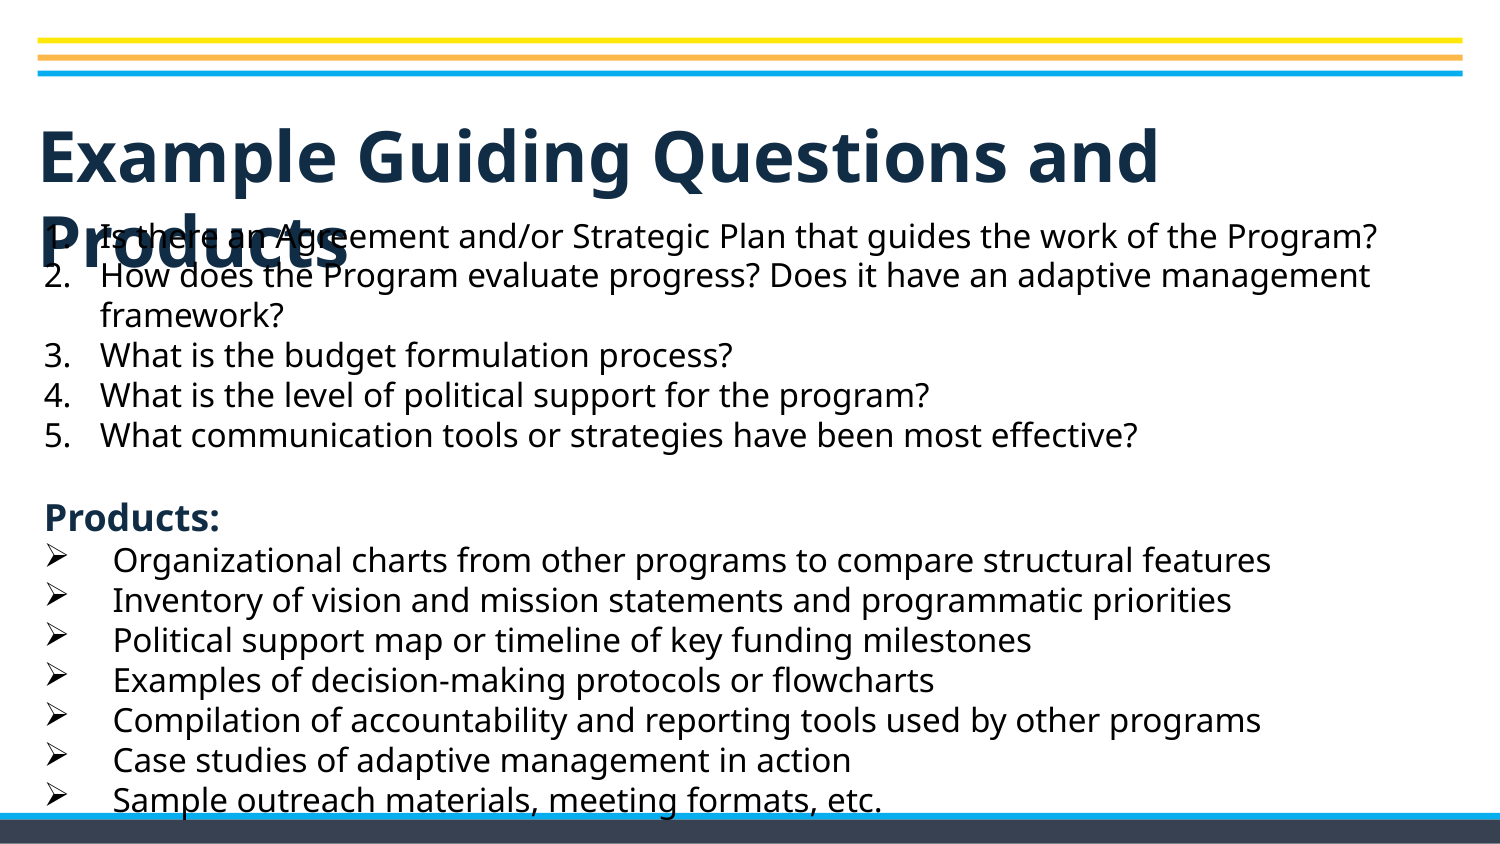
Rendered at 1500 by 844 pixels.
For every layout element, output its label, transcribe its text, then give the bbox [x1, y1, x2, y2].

title Example Guiding Questions and Products [37, 112, 1463, 198]
list Is there an Agreement and/or Strategic Plan that guides the work of the Program? How does the Program evaluate progress? Does it have an adaptive management framework? What is the budget formulation process? What is the level of political support for the program? What communication tools or strategies have been most effective? Products: Organizational charts from other programs to compare structural features Inventory of vision and mission statements and programmatic priorities Political support map or timeline of key funding milestones Examples of decision-making protocols or flowcharts Compilation of accountability and reporting tools used by other programs Case studies of adaptive management in action Sample outreach materials, meeting formats, etc. [37, 214, 1463, 763]
